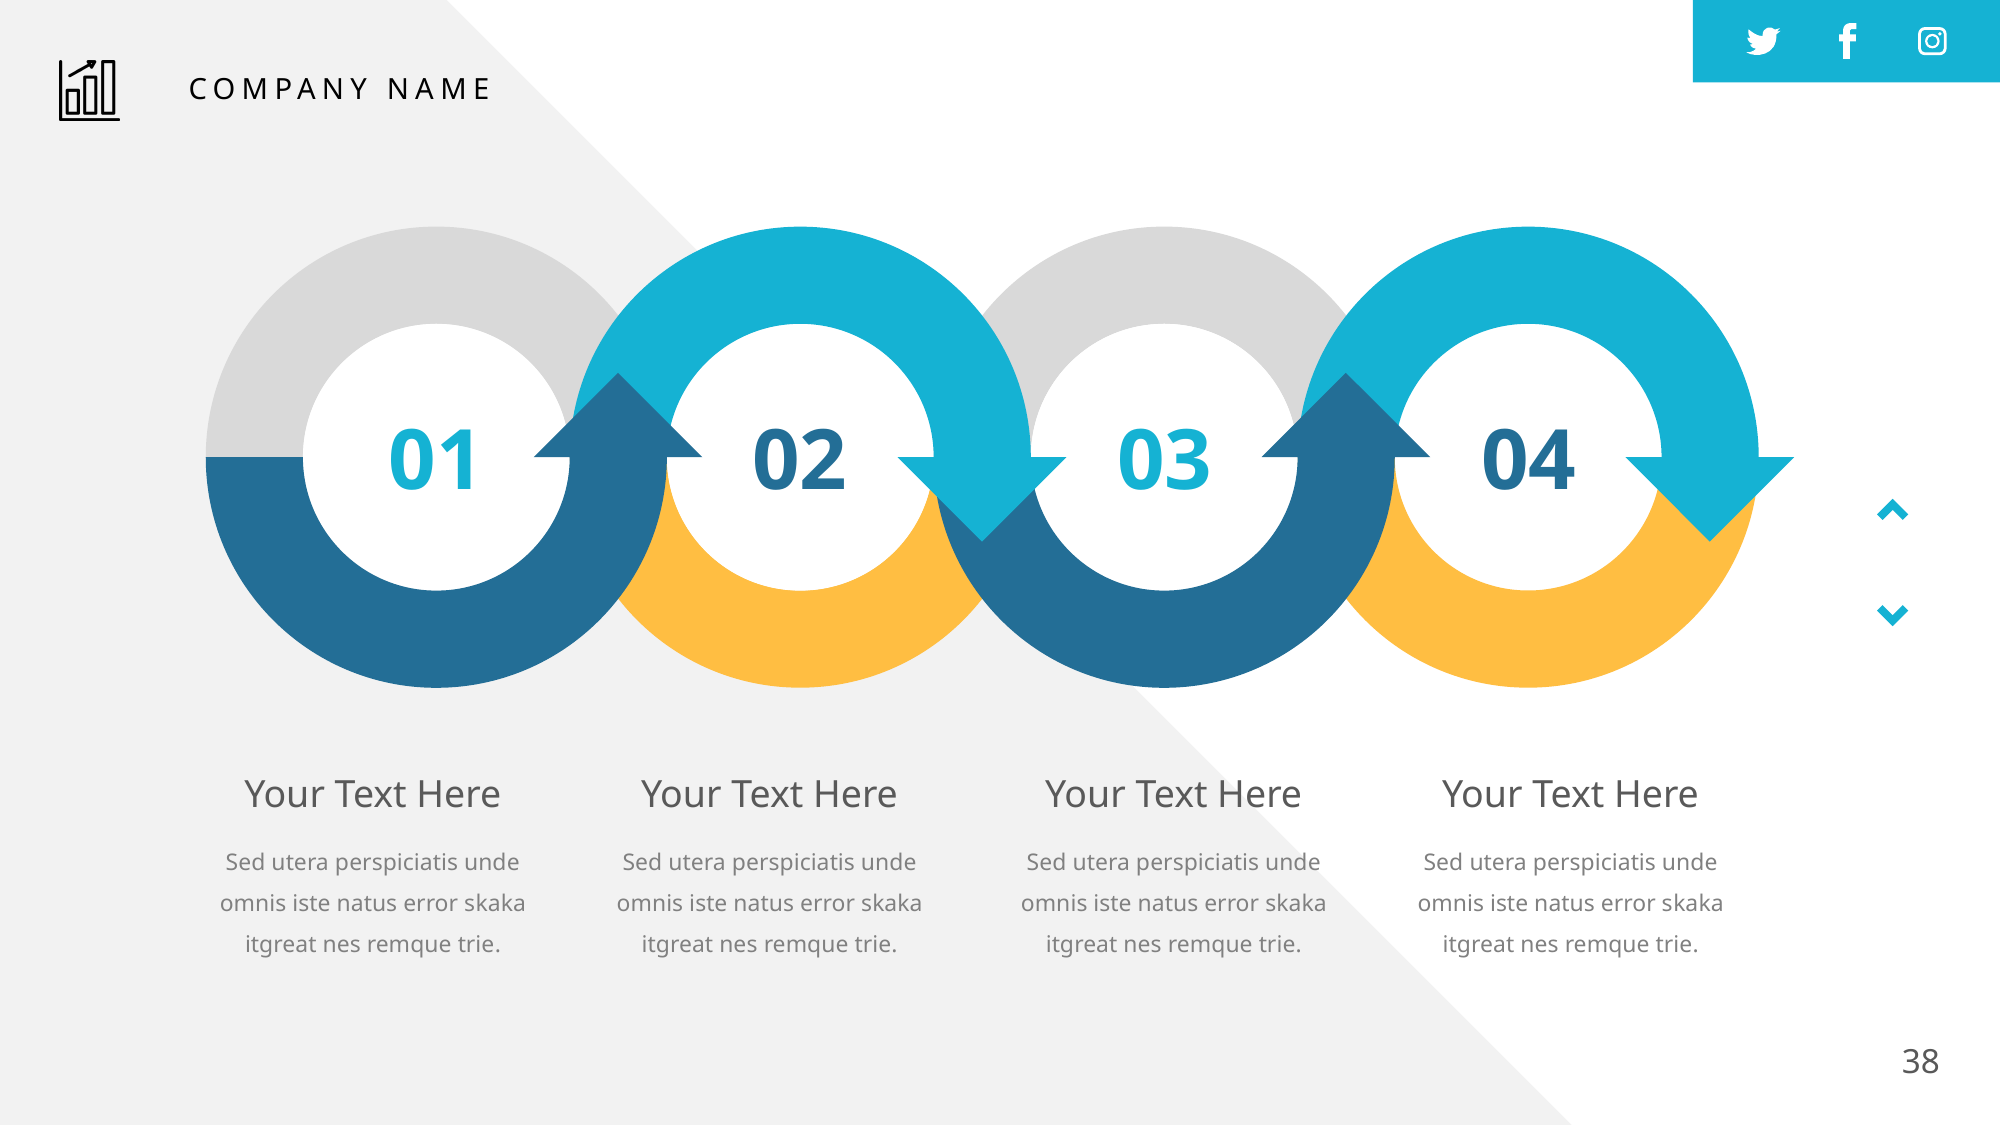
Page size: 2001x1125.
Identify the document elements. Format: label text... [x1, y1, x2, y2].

picture [59, 60, 120, 121]
text_box Your Text Here [600, 763, 940, 823]
text_box COMPANY NAME [173, 63, 638, 113]
text_box [1301, 226, 1795, 542]
text_box [667, 324, 933, 591]
text_box [205, 372, 703, 688]
text_box Sed utera perspiciatis unde omnis iste natus error skaka itgreat nes remque trie. [1401, 826, 1741, 965]
text_box 03 [1080, 399, 1250, 514]
text_box Your Text Here [1401, 763, 1741, 823]
text_box Sed utera perspiciatis unde omnis iste natus error skaka itgreat nes remque trie. [1004, 826, 1344, 965]
text_box [619, 475, 982, 688]
text_box [937, 372, 1431, 688]
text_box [1746, 23, 1947, 59]
text_box [1692, 0, 2000, 83]
text_box [1347, 464, 1756, 688]
text_box [1395, 324, 1661, 590]
text_box [982, 226, 1346, 439]
text_box 04 [1444, 399, 1614, 514]
text_box 01 [351, 399, 521, 514]
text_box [1881, 503, 1904, 622]
text_box [573, 226, 1067, 542]
text_box Sed utera perspiciatis unde omnis iste natus error skaka itgreat nes remque trie. [203, 826, 543, 965]
text_box [1031, 323, 1297, 590]
text_box Your Text Here [1004, 763, 1344, 823]
text_box Your Text Here [203, 763, 543, 823]
text_box [205, 226, 618, 457]
text_box Sed utera perspiciatis unde omnis iste natus error skaka itgreat nes remque trie. [600, 826, 940, 965]
text_box [302, 323, 569, 590]
text_box 02 [715, 399, 884, 514]
